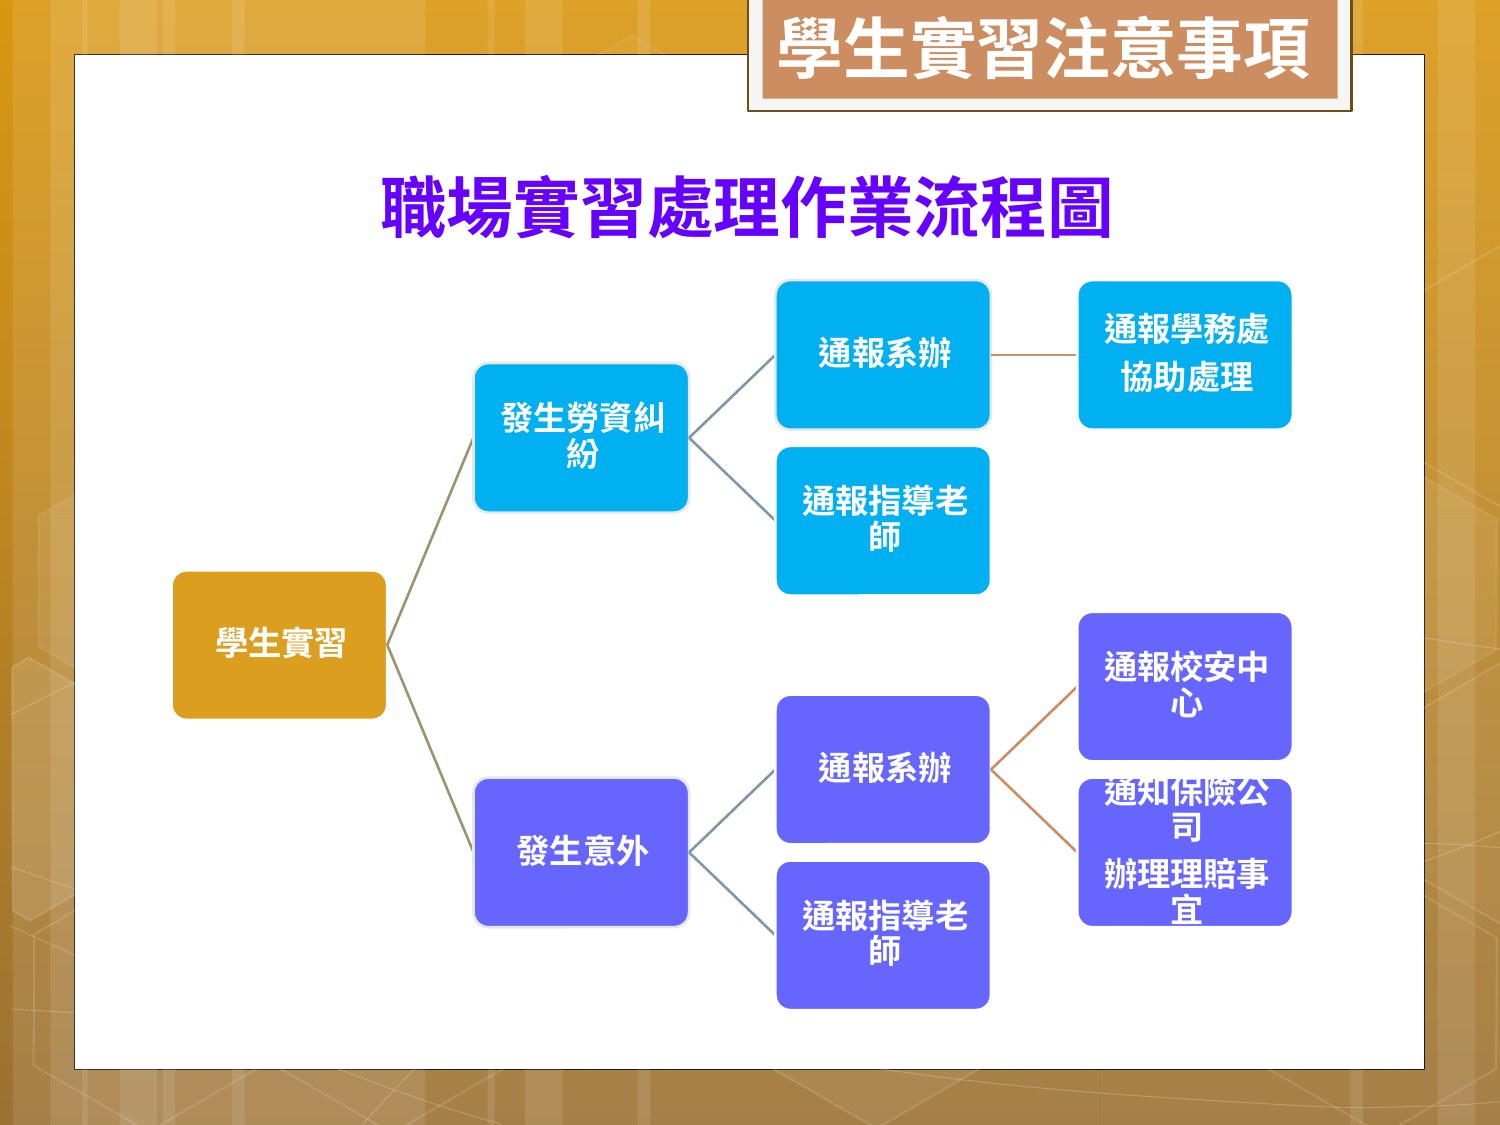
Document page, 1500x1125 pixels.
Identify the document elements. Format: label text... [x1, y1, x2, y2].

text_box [170, 278, 1294, 1012]
title 職場實習處理作業流程圖 [171, 66, 1324, 254]
